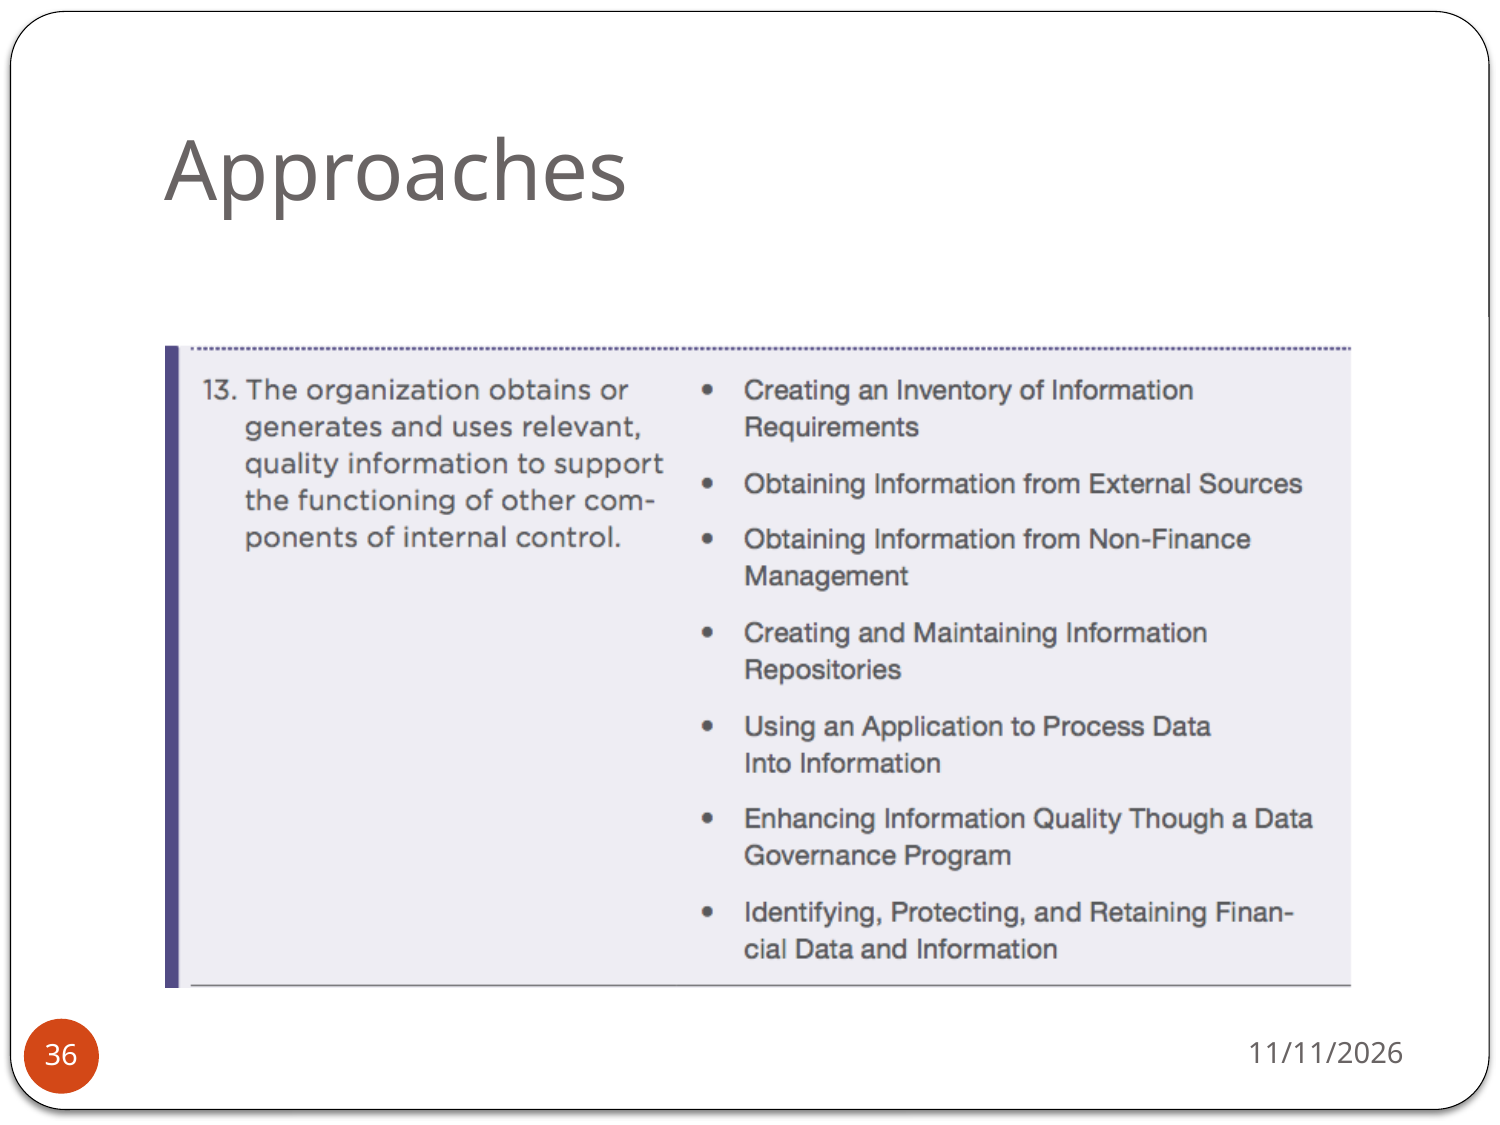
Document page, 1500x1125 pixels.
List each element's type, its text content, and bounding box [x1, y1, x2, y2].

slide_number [1012, 1015, 1419, 1094]
title Approaches [150, 45, 1425, 233]
slide_number 36 [23, 1018, 99, 1094]
picture [165, 343, 1362, 988]
